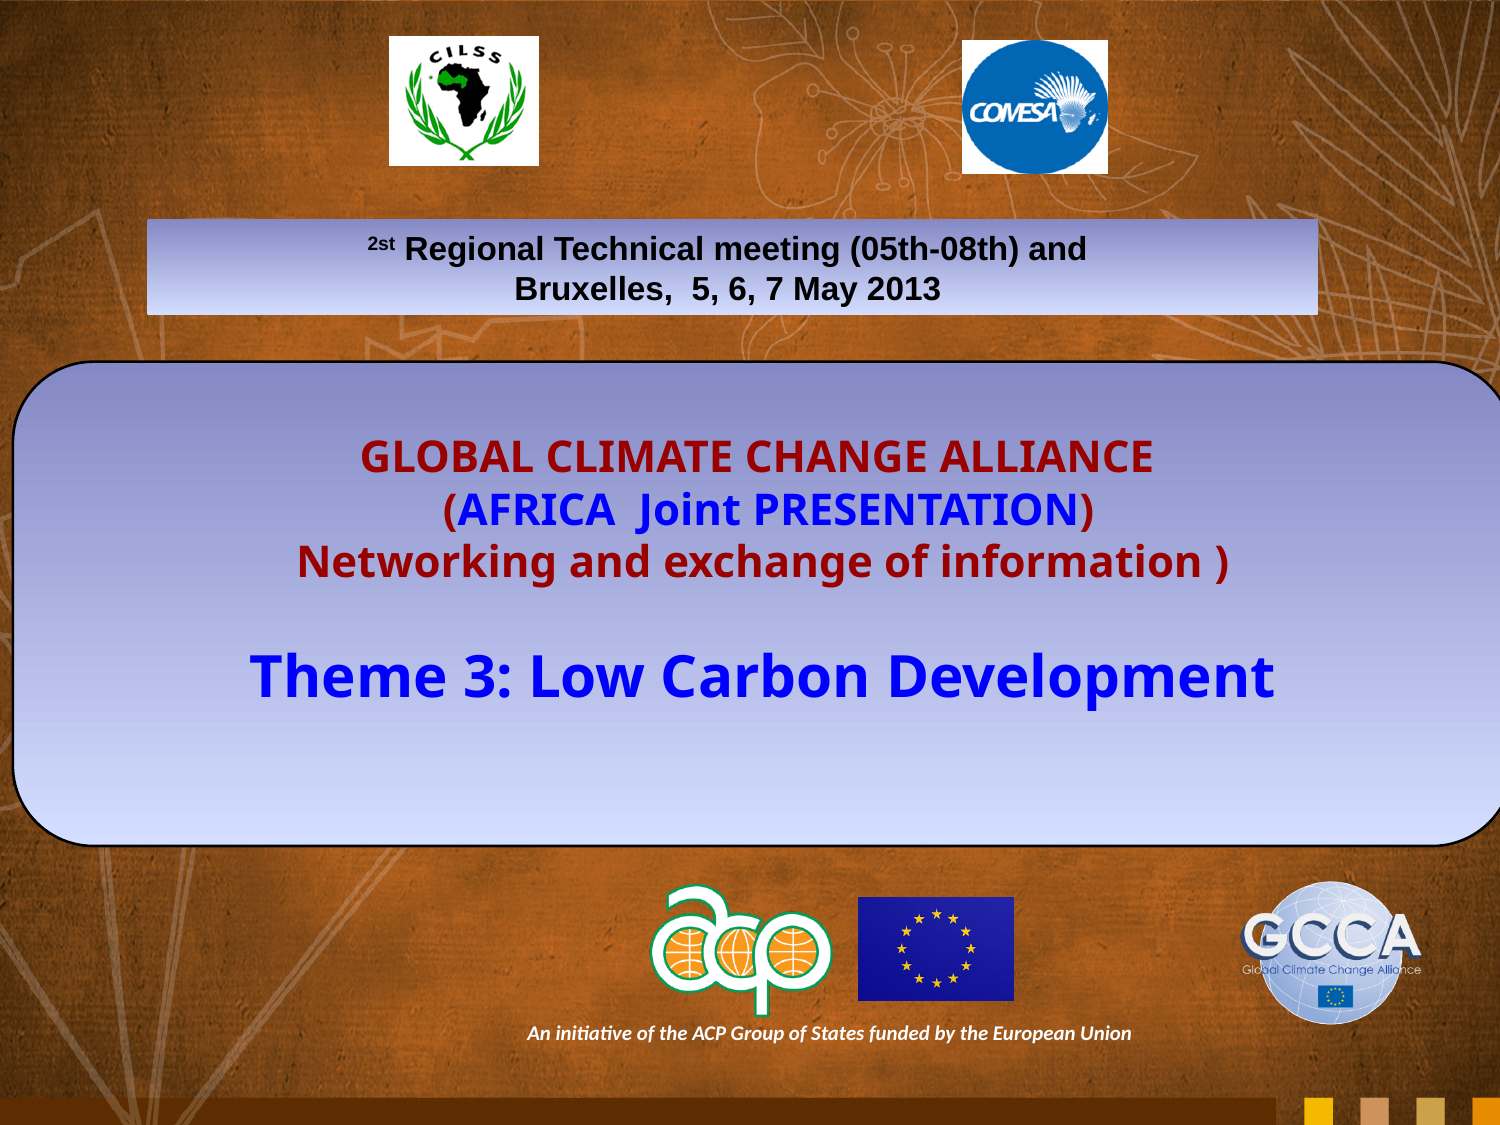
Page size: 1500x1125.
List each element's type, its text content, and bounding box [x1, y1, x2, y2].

text_box GLOBAL CLIMATE CHANGE ALLIANCE (AFRICA Joint PRESENTATION) Networking and exchange of information ) Theme 3: Low Carbon Development [12, 361, 1500, 847]
text_box 2st Regional Technical meeting (05th-08th) and Bruxelles, 5, 6, 7 May 2013 [147, 219, 1318, 315]
picture [0, 0, 1500, 1125]
